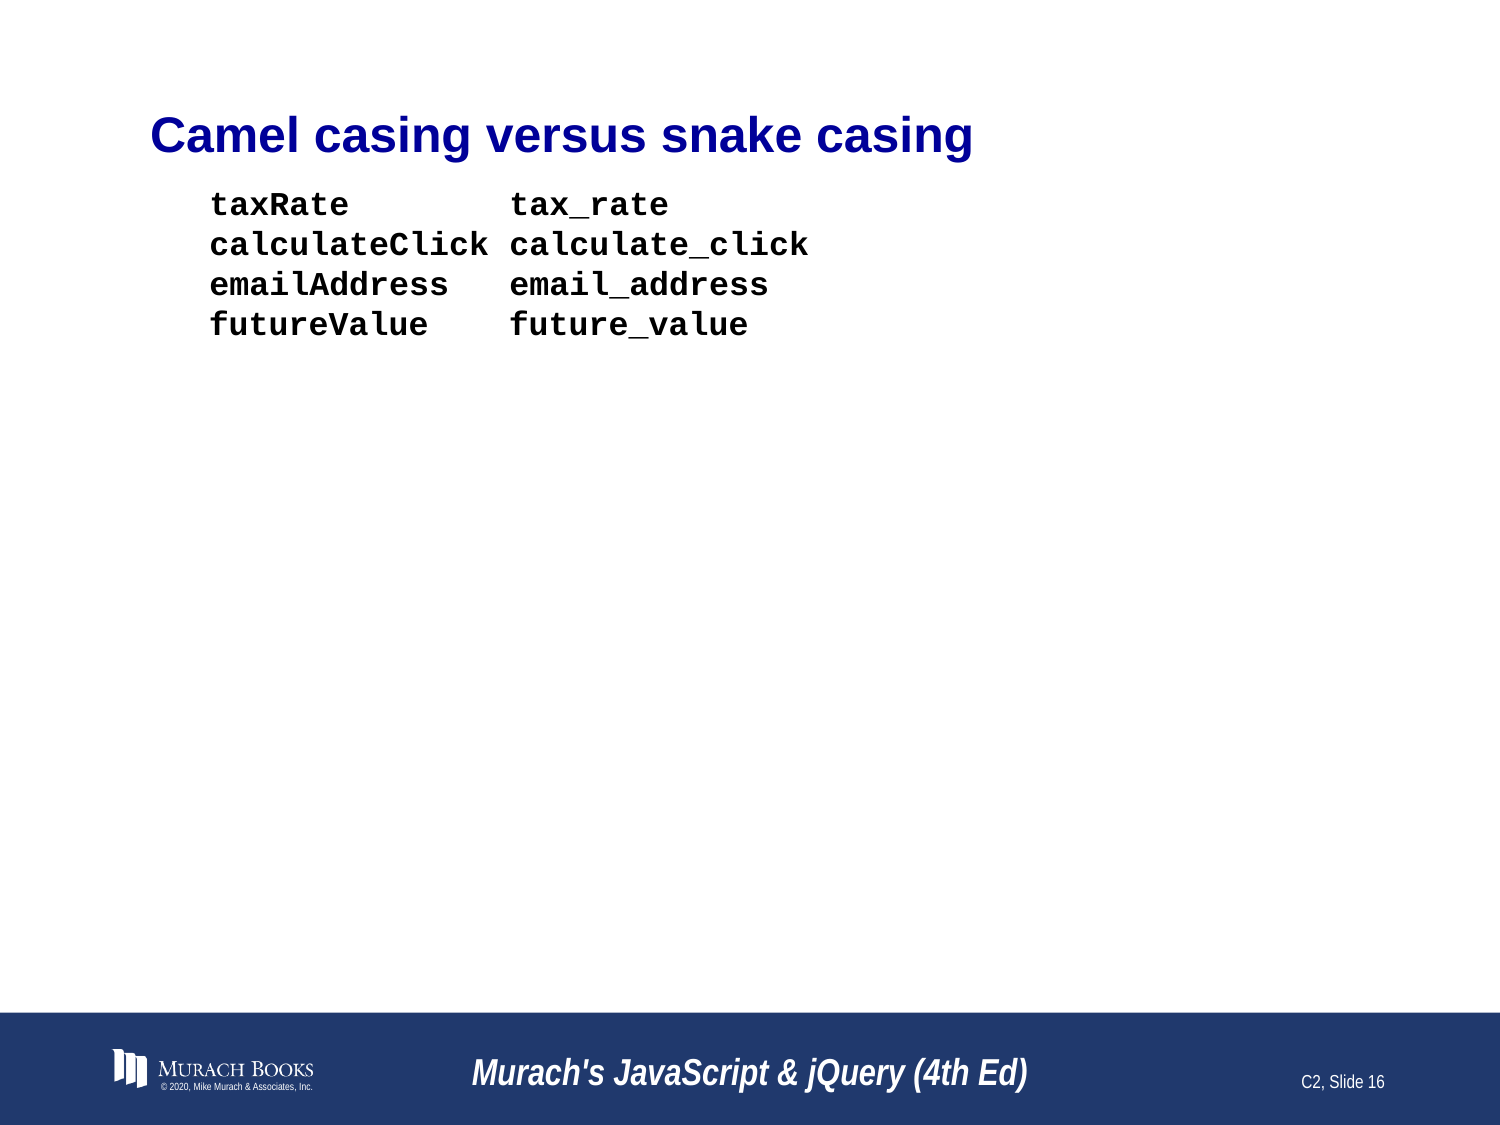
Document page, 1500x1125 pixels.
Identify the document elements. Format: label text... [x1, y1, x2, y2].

footer © 2020, Mike Murach & Associates, Inc. [12, 1025, 463, 1100]
list taxRate tax_rate calculateClick calculate_click emailAddress email_address futureValue future_value [137, 174, 1350, 975]
slide_number C2, Slide 16 [1087, 1025, 1400, 1100]
title Camel casing versus snake casing [150, 102, 1350, 164]
slide_number Murach's JavaScript & jQuery (4th Ed) [463, 1025, 1050, 1100]
